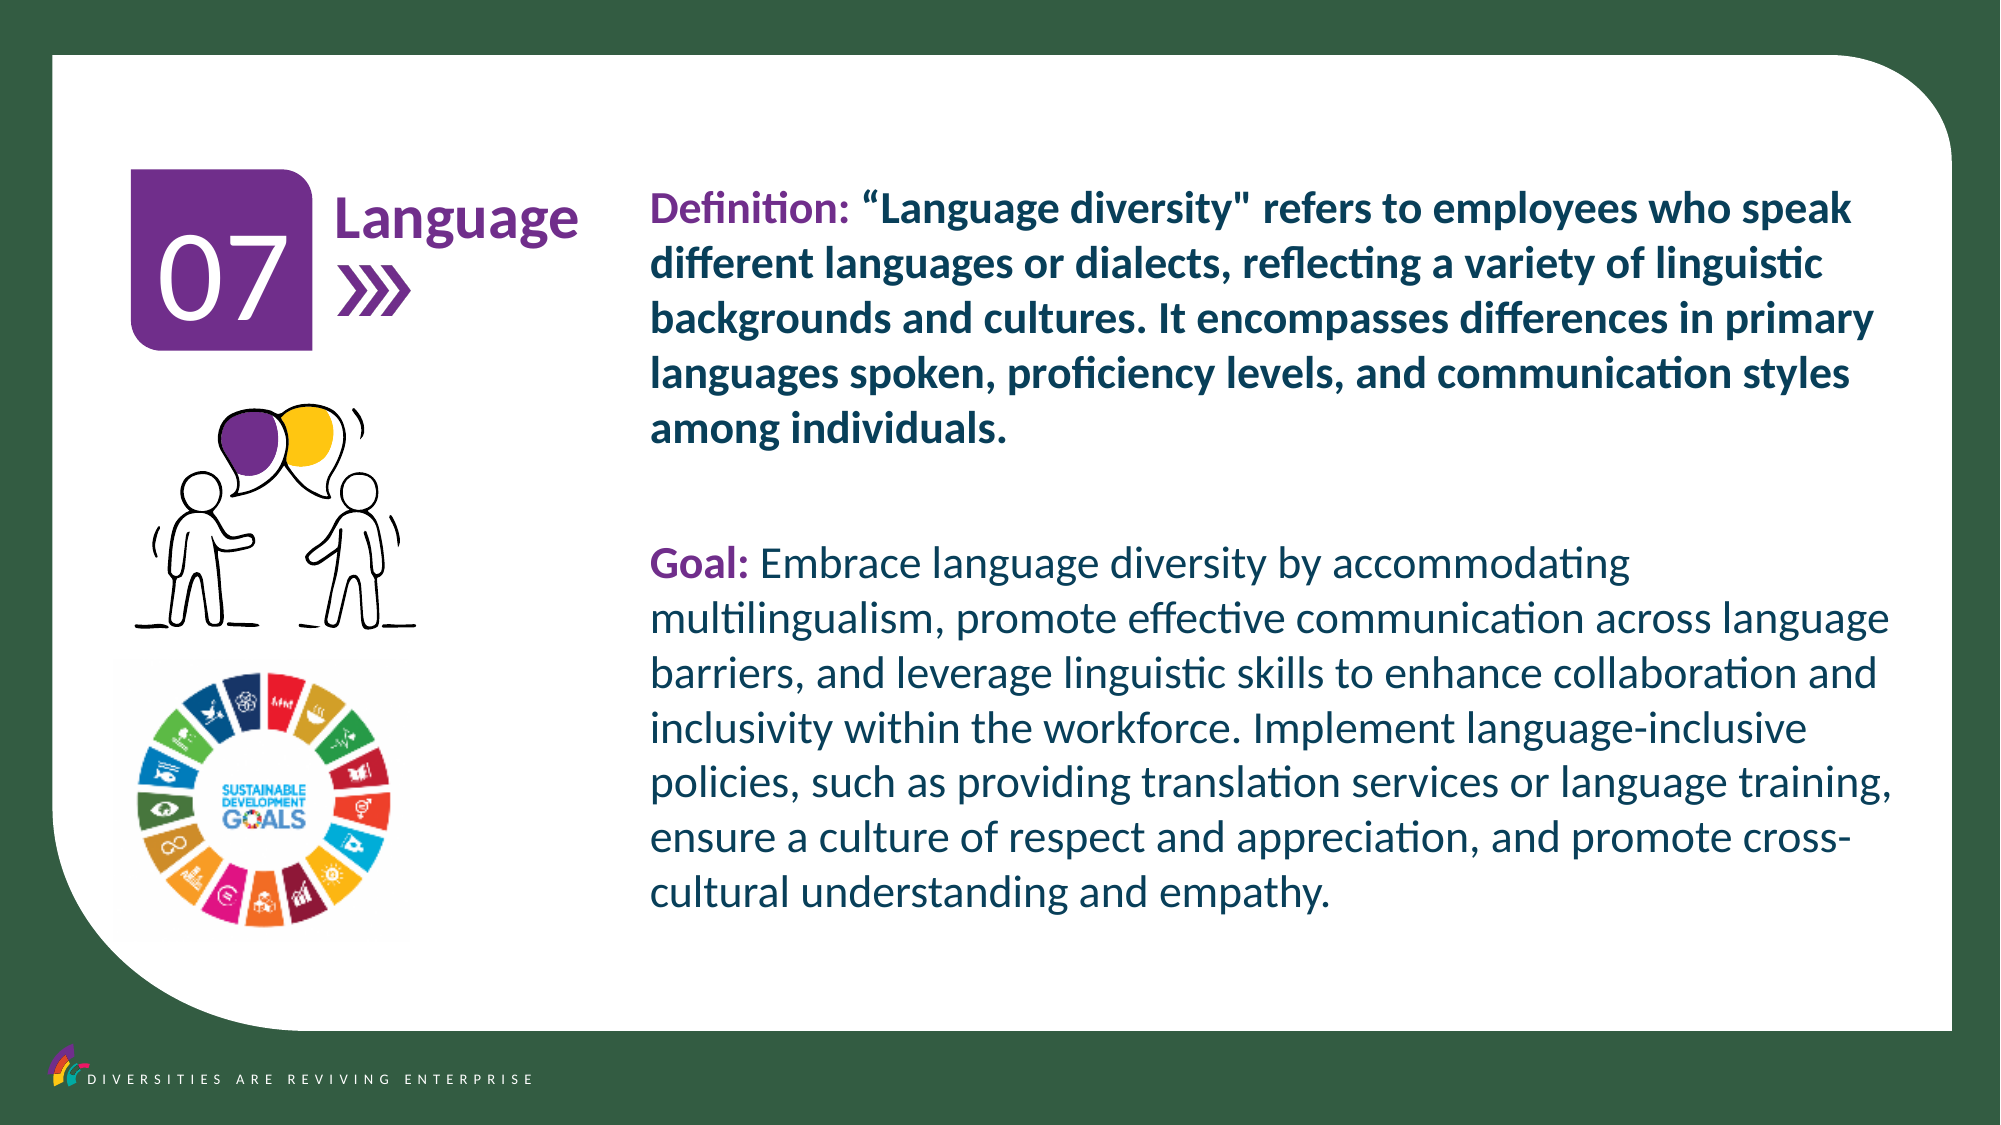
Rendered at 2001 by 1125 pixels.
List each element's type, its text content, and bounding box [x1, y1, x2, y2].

text_box Definition: “Language diversity" refers to employees who speak different languages or dialects, reflecting a variety of linguistic backgrounds and cultures. It encompasses differences in primary languages spoken, proficiency levels, and communication styles among individuals. Goal: Embrace language diversity by accommodating multilingualism, promote effective communication across language barriers, and leverage linguistic skills to enhance collaboration and inclusivity within the workforce. Implement language-inclusive policies, such as providing translation services or language training, ensure a culture of respect and appreciation, and promote cross-cultural understanding and empathy. [634, 169, 1930, 367]
text_box 07 [124, 165, 306, 323]
text_box [130, 179, 314, 352]
picture [330, 247, 417, 334]
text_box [134, 403, 417, 630]
picture [113, 659, 410, 942]
text_box Language [320, 178, 634, 356]
